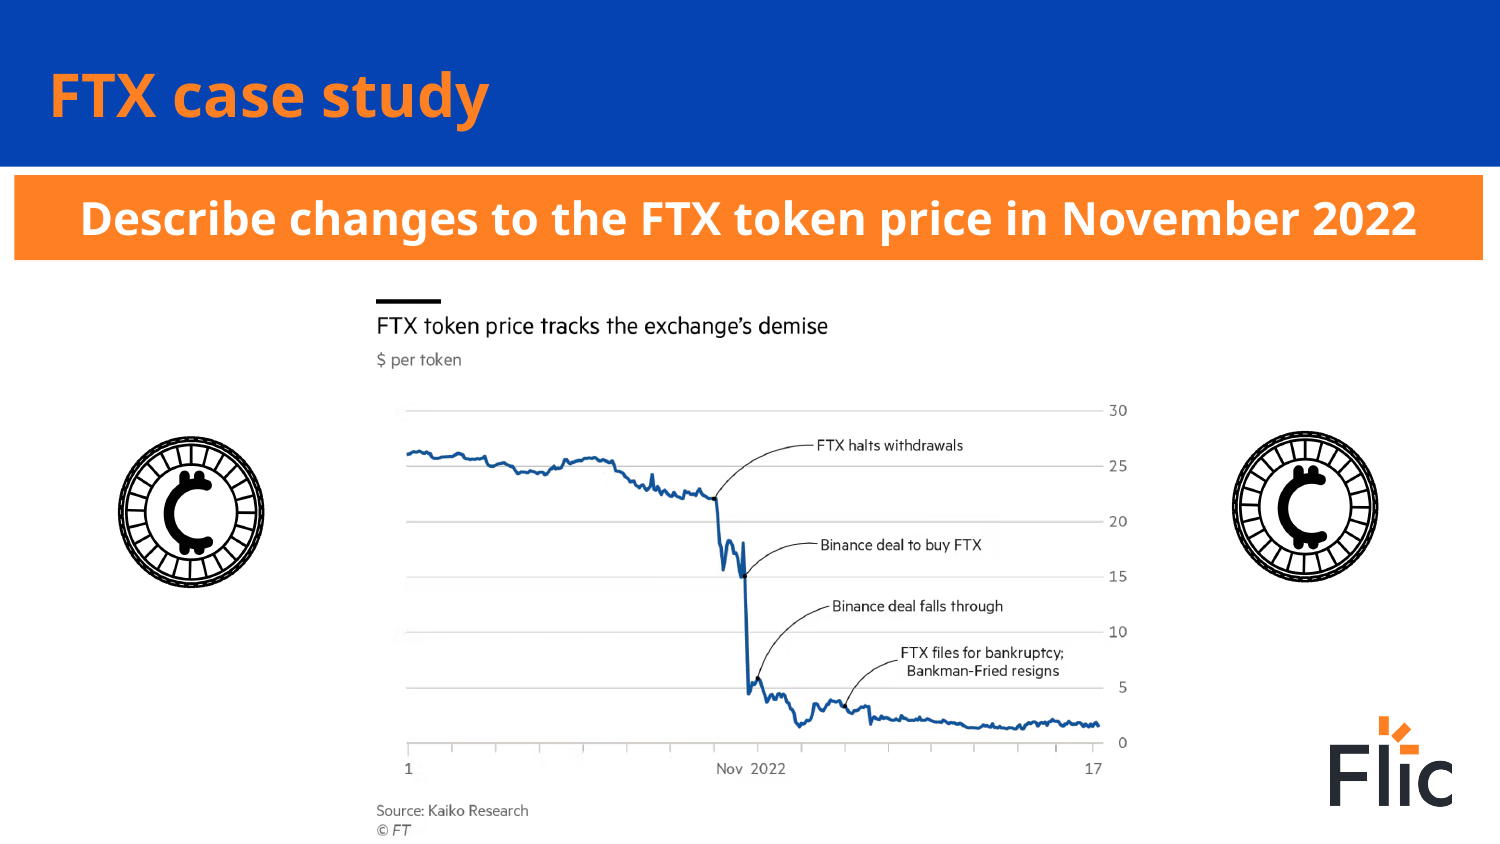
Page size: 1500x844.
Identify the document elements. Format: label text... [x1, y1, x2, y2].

picture [1171, 369, 1438, 644]
picture [376, 299, 1132, 840]
text_box FTX case study [33, 31, 1358, 145]
picture [58, 374, 325, 650]
picture [1330, 716, 1452, 807]
text_box Describe changes to the FTX token price in November 2022 [14, 175, 1483, 261]
